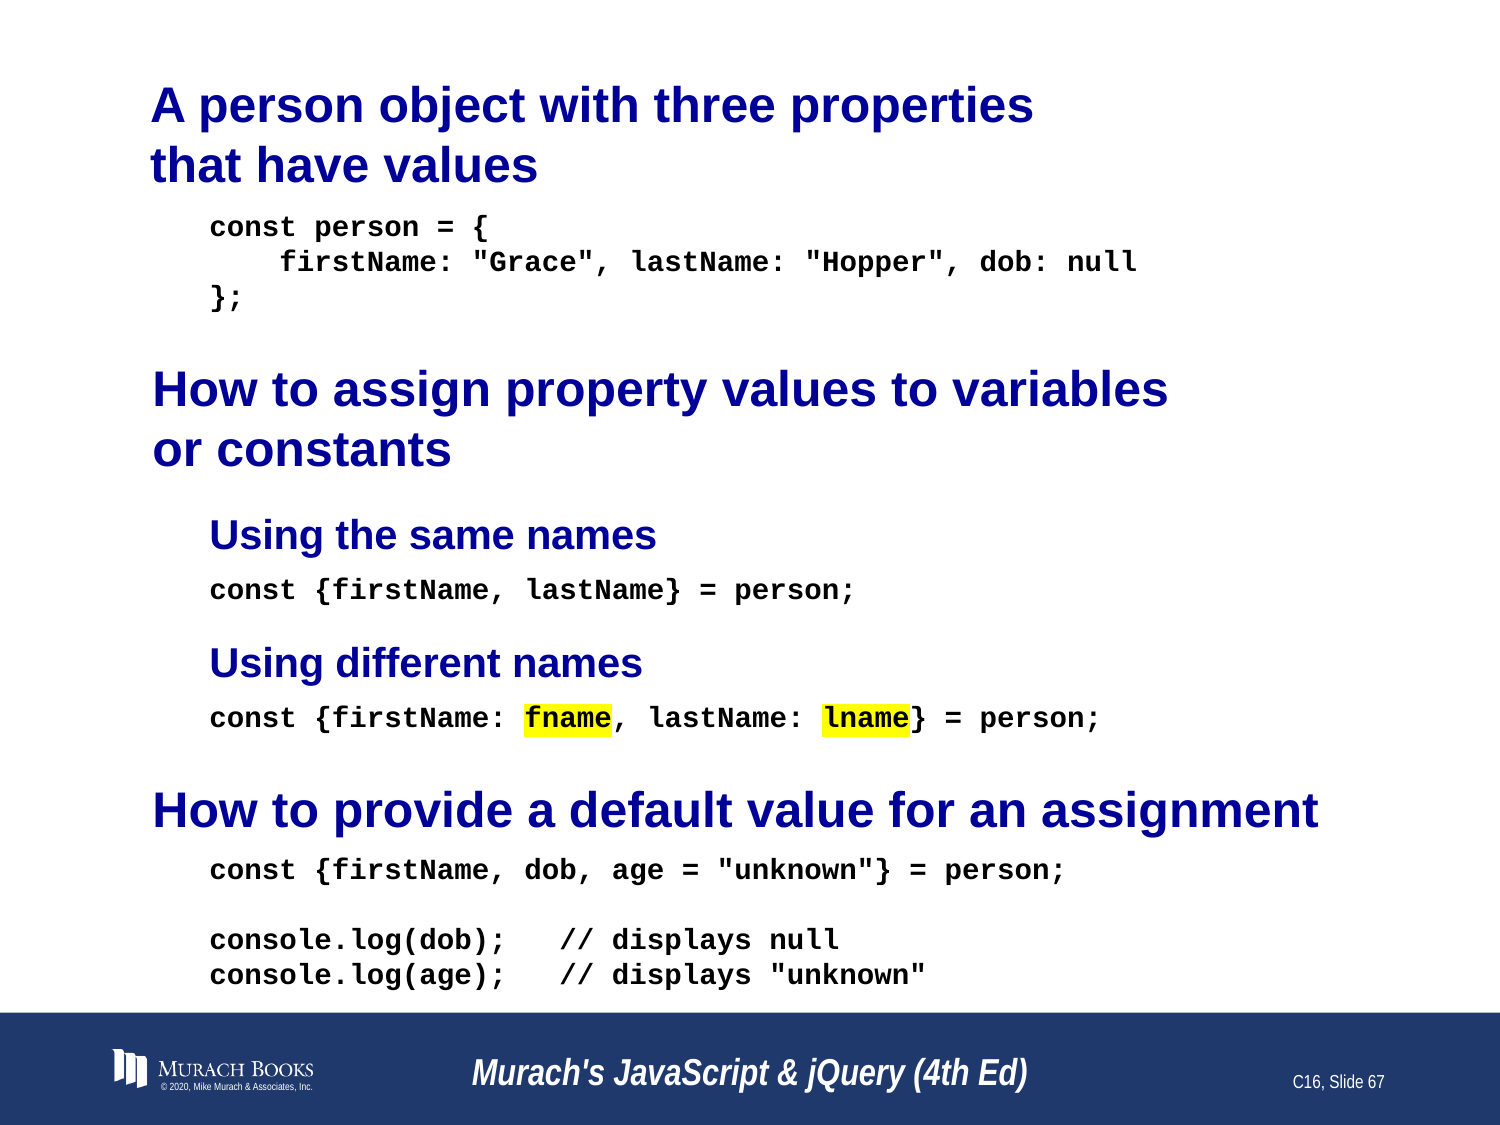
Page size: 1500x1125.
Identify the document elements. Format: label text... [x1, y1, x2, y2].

list const person = { firstName: "Grace", lastName: "Hopper", dob: null }; How to assign property values to variables or constants Using the same names const {firstName, lastName} = person; Using different names const {firstName: fname, lastName: lname} = person; How to provide a default value for an assignment const {firstName, dob, age = "unknown"} = person; console.log(dob); // displays null console.log(age); // displays "unknown" [137, 200, 1350, 1000]
footer © 2020, Mike Murach & Associates, Inc. [12, 1025, 463, 1100]
title A person object with three properties that have values [150, 72, 1350, 194]
slide_number Murach's JavaScript & jQuery (4th Ed) [463, 1025, 1050, 1100]
slide_number C16, Slide 67 [1087, 1025, 1400, 1100]
